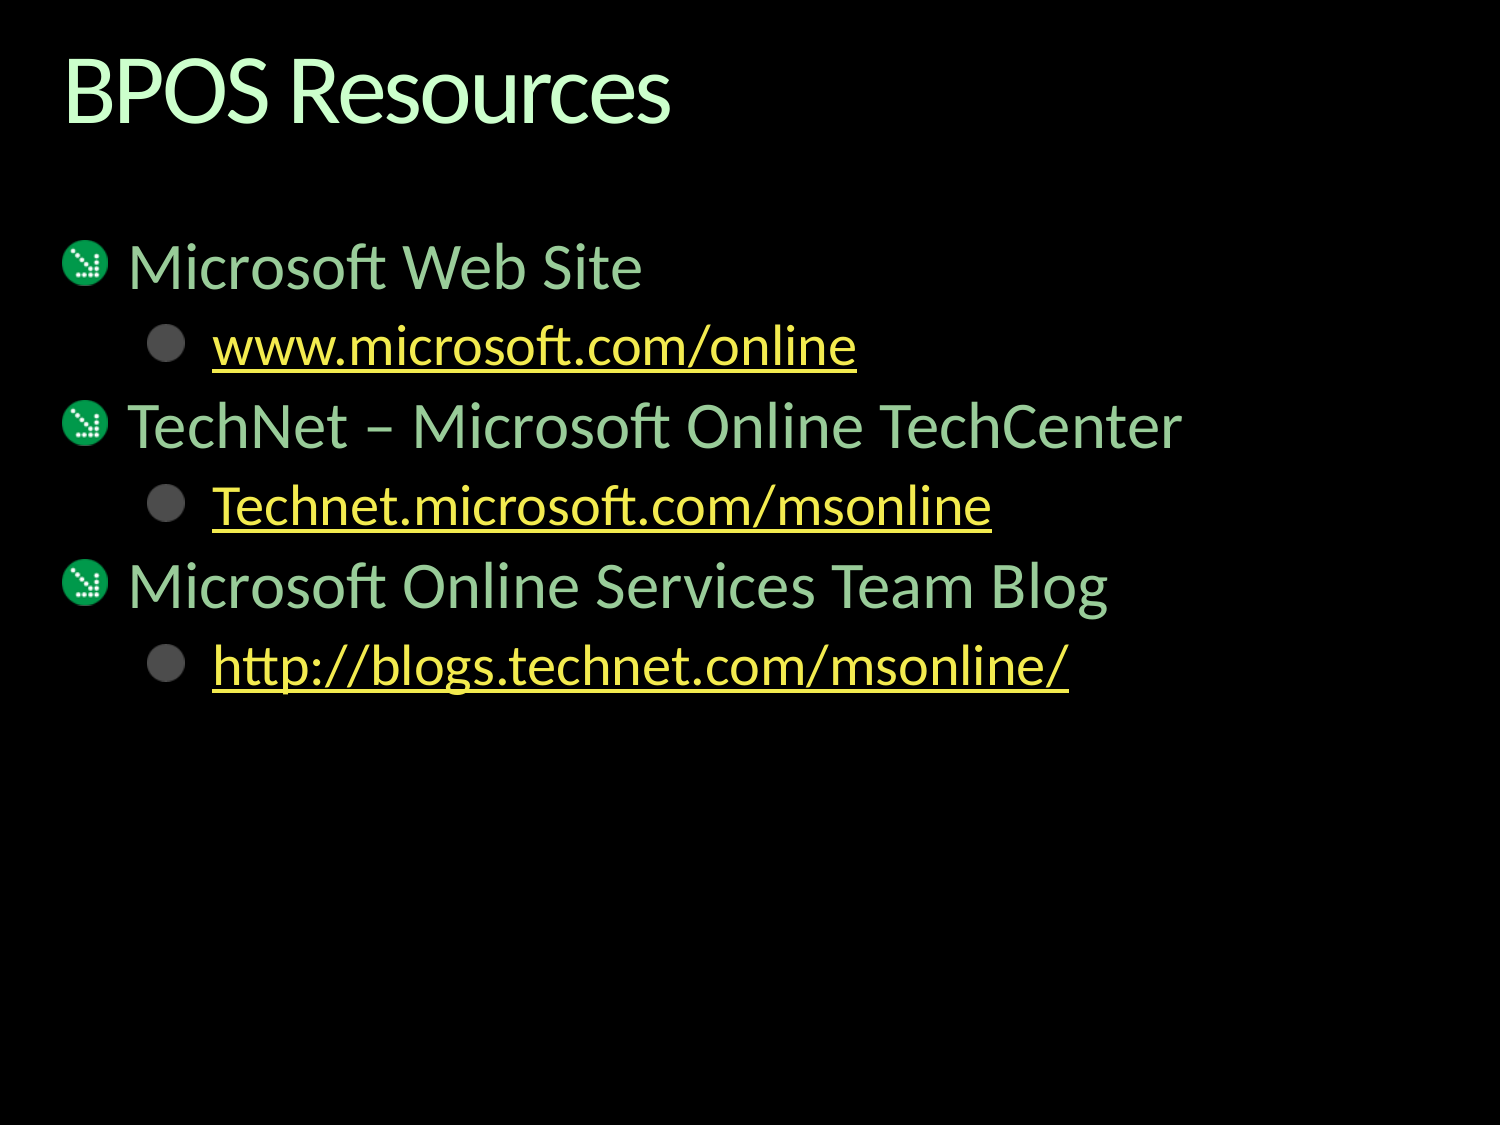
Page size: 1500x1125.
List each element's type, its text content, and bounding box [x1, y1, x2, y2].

picture [62, 559, 108, 607]
picture [147, 484, 185, 522]
picture [62, 240, 108, 287]
title BPOS Resources [62, 37, 1438, 147]
list Microsoft Web Site www.microsoft.com/online TechNet – Microsoft Online TechCenter Technet.microsoft.com/msonline Microsoft Online Services Team Blog http://blogs.technet.com/msonline/ [62, 231, 1438, 593]
picture [62, 400, 108, 447]
picture [147, 644, 185, 682]
picture [147, 324, 185, 362]
